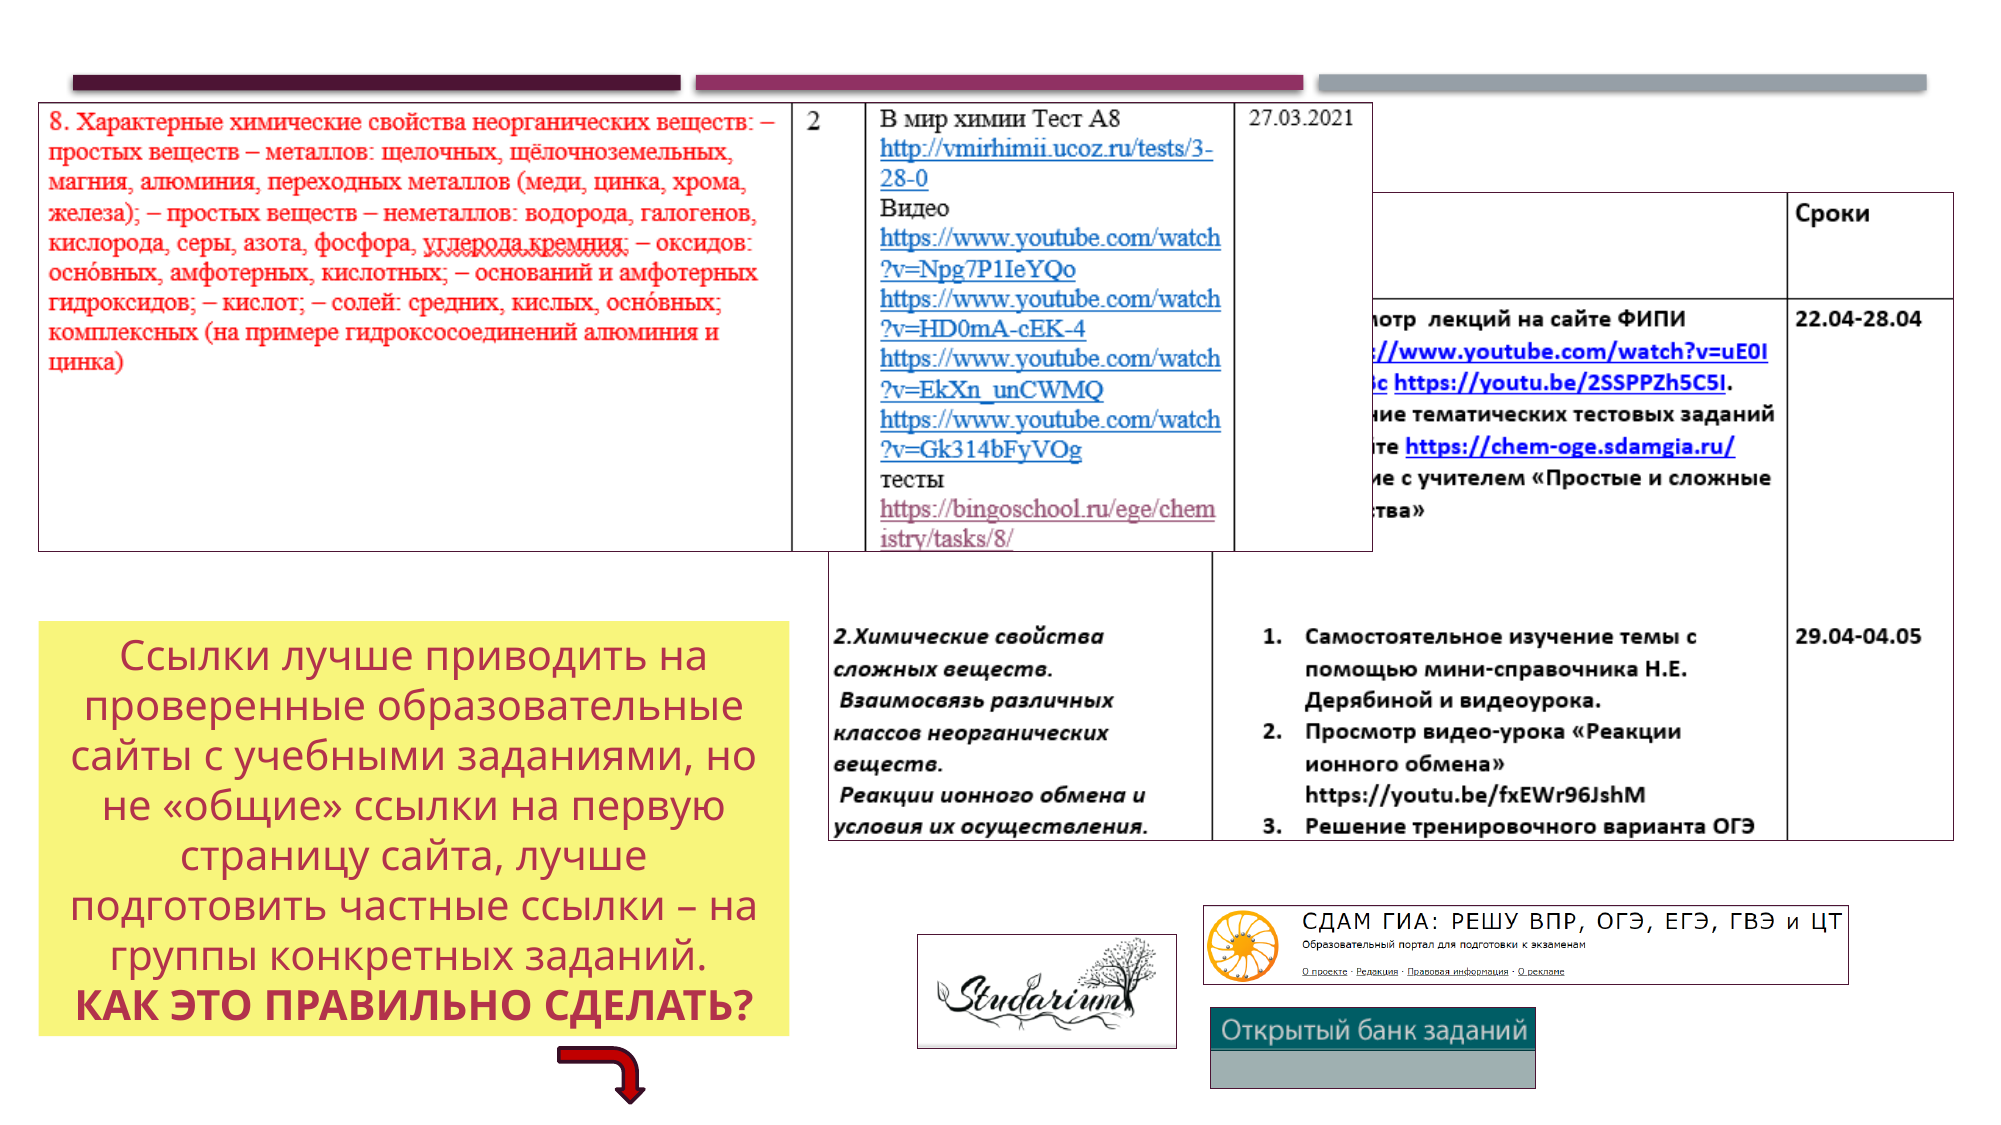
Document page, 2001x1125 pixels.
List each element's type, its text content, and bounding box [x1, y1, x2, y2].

picture [1203, 904, 1849, 986]
text_box Ссылки лучше приводить на проверенные образовательные сайты с учебными заданиями, но не «общие» ссылки на первую страницу сайта, лучше подготовить частные ссылки – на группы конкретных заданий. КАК ЭТО ПРАВИЛЬНО СДЕЛАТЬ? [38, 621, 790, 1037]
picture [1209, 1006, 1537, 1090]
text_box [557, 1046, 646, 1105]
picture [916, 933, 1178, 1049]
picture [38, 102, 1954, 842]
